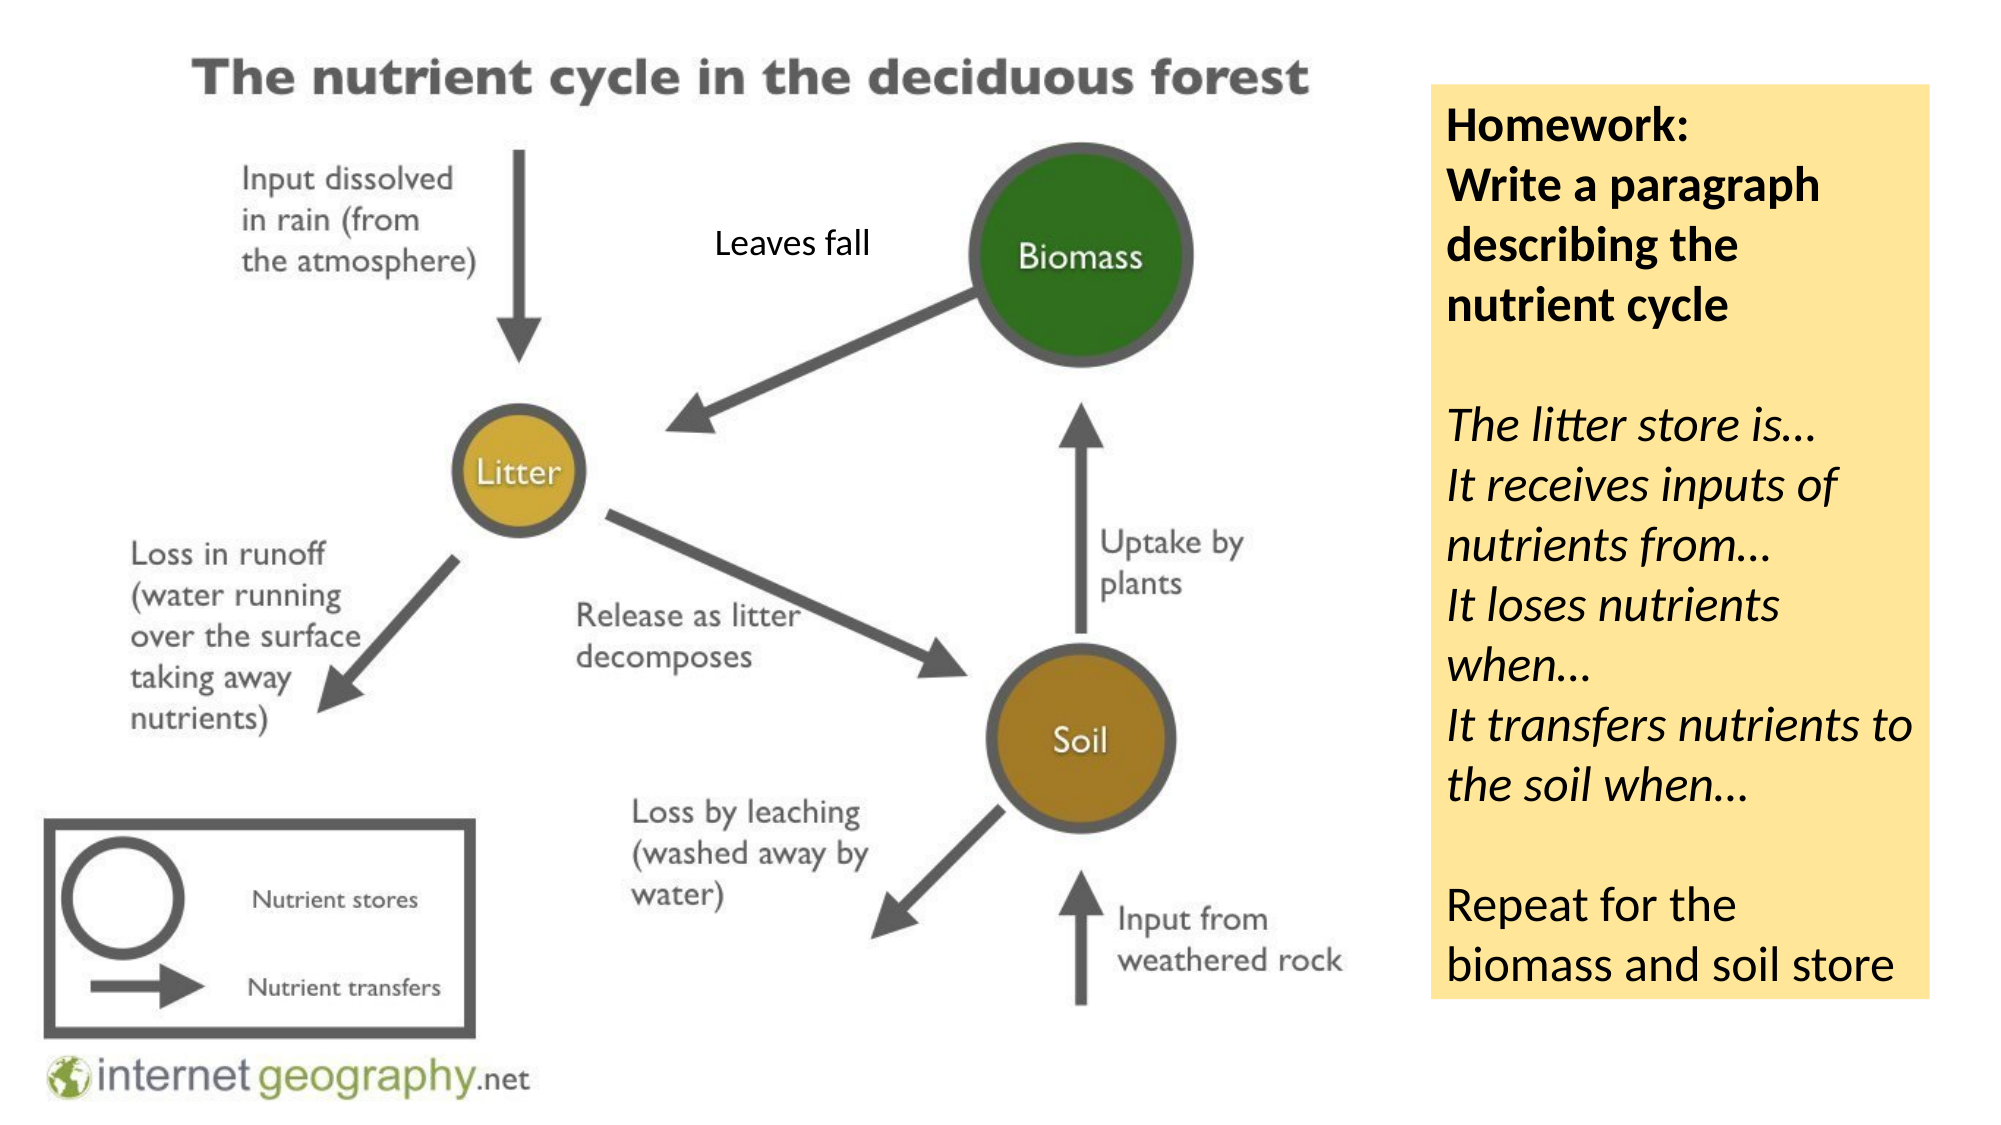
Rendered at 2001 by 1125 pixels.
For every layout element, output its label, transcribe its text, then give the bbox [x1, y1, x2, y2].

text_box Homework: Write a paragraph describing the nutrient cycle The litter store is… It receives inputs of nutrients from… It loses nutrients when… It transfers nutrients to the soil when… Repeat for the biomass and soil store [1500, 84, 1930, 1000]
picture [0, 0, 1500, 1125]
